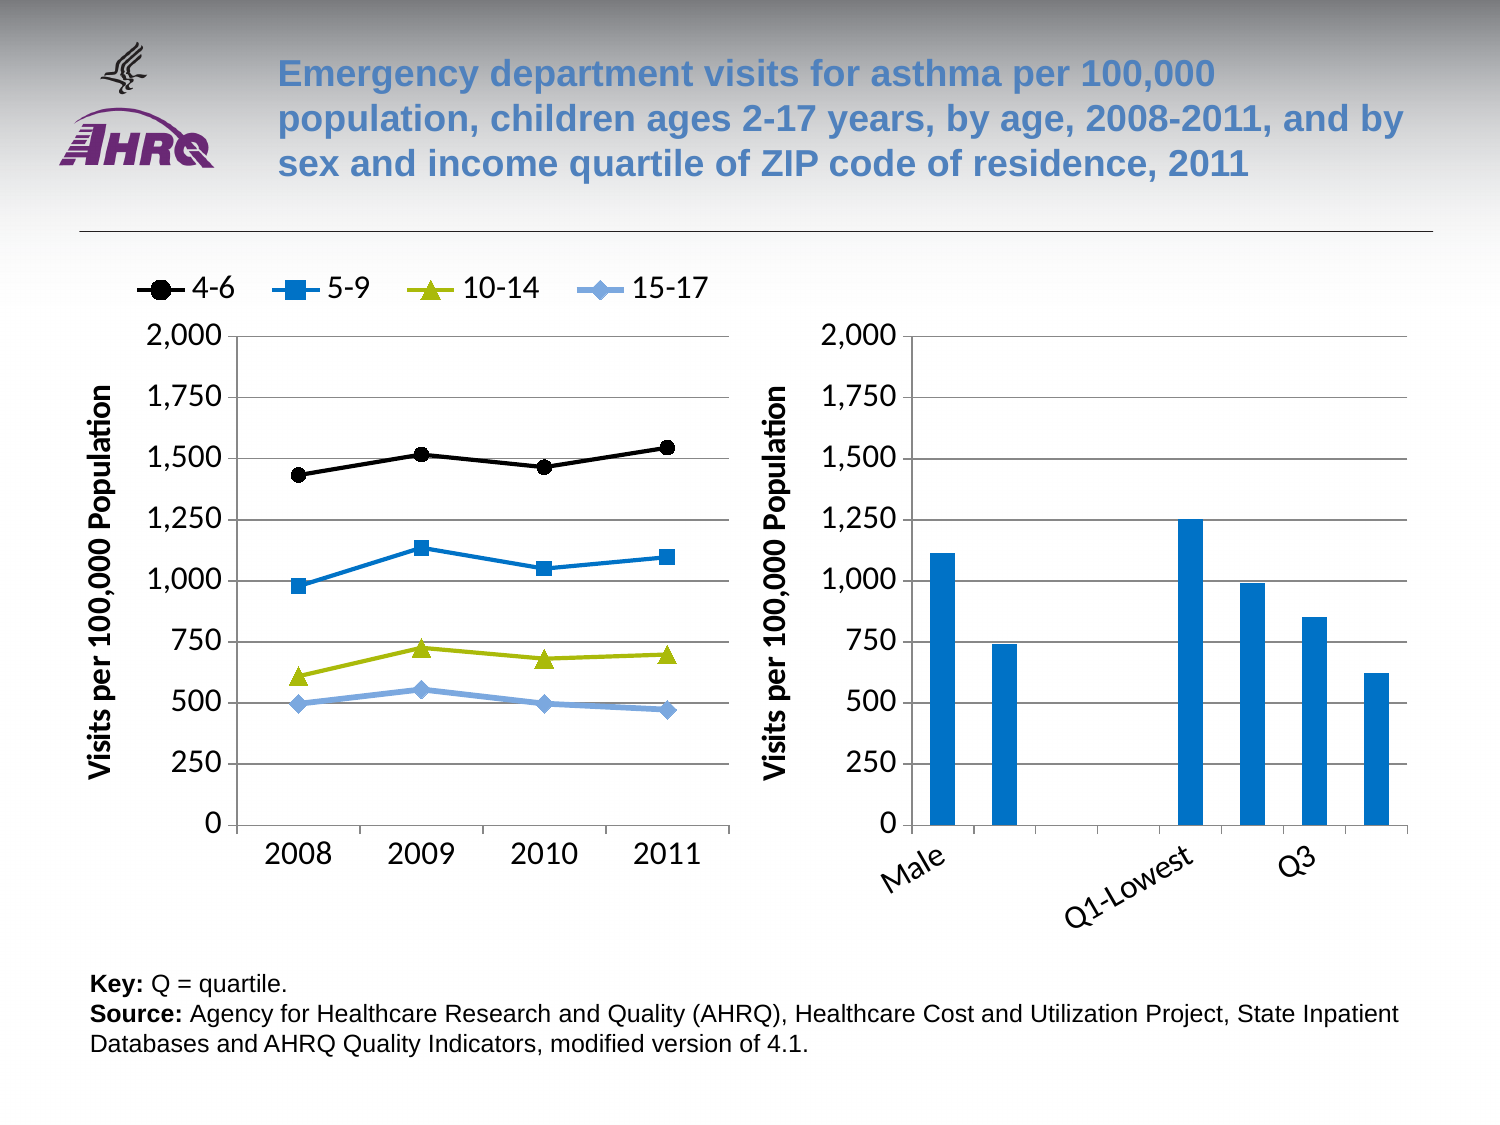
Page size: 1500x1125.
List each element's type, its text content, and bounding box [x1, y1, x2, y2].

picture [0, 0, 1500, 1125]
chart [74, 254, 1426, 976]
text_box Key: Q = quartile. Source: Agency for Healthcare Research and Quality (AHRQ), Healthcare Cost and Utilization Project, State Inpatient Databases and AHRQ Quality Indicators, modified version of 4.1. [74, 960, 1425, 1065]
title Emergency department visits for asthma per 100,000 population, children ages 2-17 years, by age, 2008-2011, and by sex and income quartile of ZIP code of residence, 2011 [262, 45, 1425, 188]
